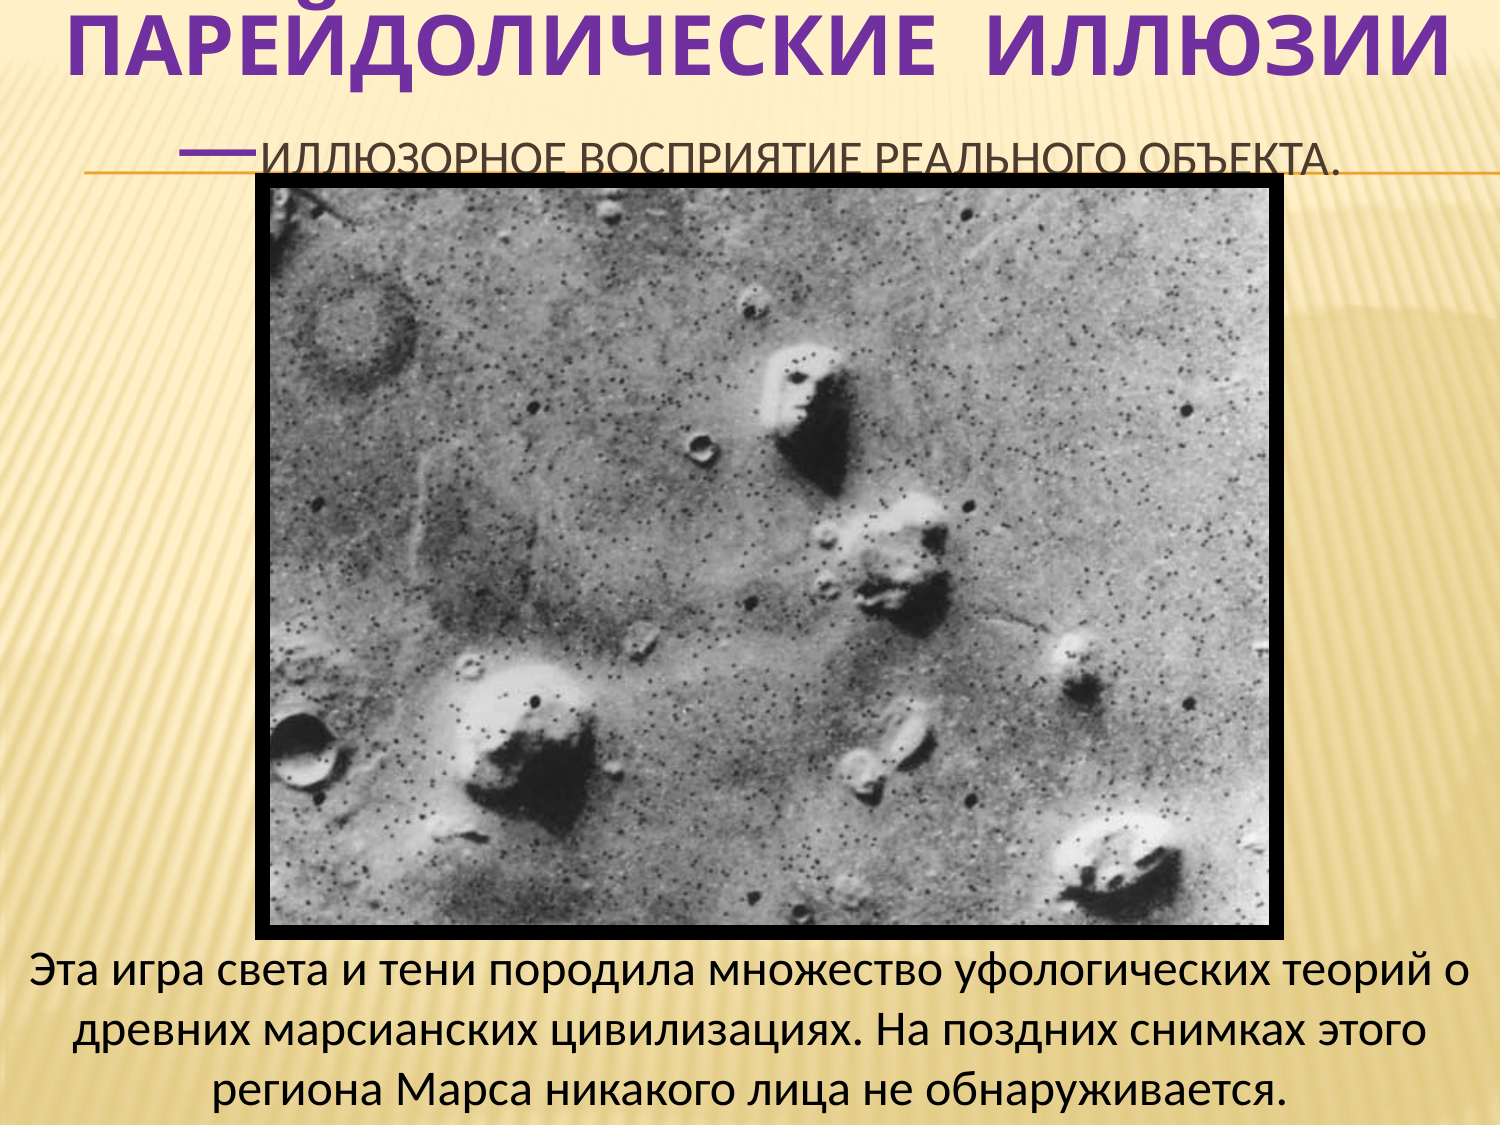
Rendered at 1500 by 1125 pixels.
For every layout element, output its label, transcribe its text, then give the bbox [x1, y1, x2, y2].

title Парейдолические иллюзии —иллюзорное восприятие реального объекта. [46, 23, 1472, 161]
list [269, 187, 1270, 926]
text_box Эта игра света и тени породила множество уфологических теорий о древних марсианских цивилизациях. На поздних снимках этого региона Марса никакого лица не обнаруживается. [0, 928, 1500, 1123]
